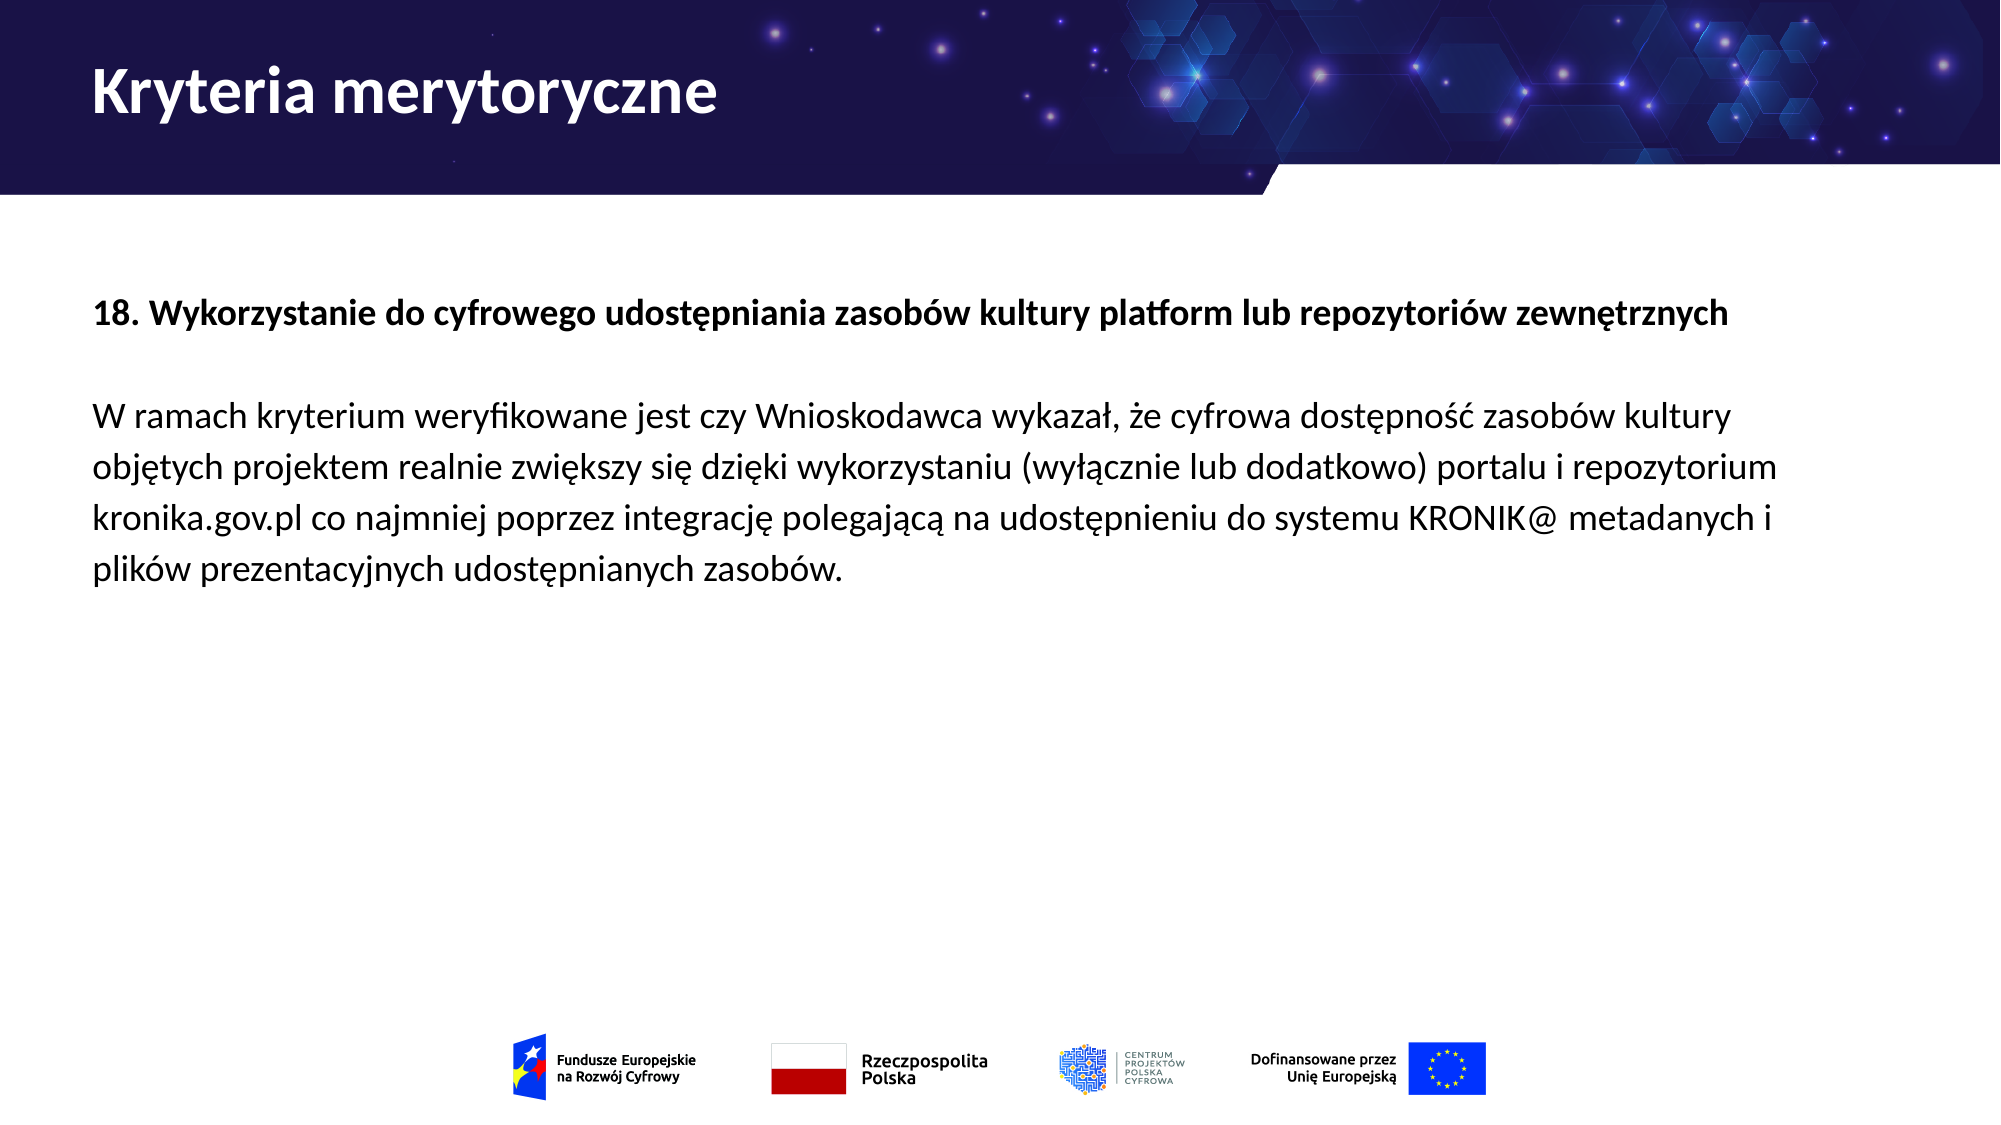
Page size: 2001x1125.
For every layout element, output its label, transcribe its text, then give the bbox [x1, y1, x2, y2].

picture [491, 1011, 1509, 1122]
list 18. Wykorzystanie do cyfrowego udostępniania zasobów kultury platform lub repozytoriów zewnętrznych W ramach kryterium weryfikowane jest czy Wnioskodawca wykazał, że cyfrowa dostępność zasobów kultury objętych projektem realnie zwiększy się dzięki wykorzystaniu (wyłącznie lub dodatkowo) portalu i repozytorium kronika.gov.pl co najmniej poprzez integrację polegającą na udostępnieniu do systemu KRONIK@ metadanych i plików prezentacyjnych udostępnianych zasobów. [77, 229, 1863, 1002]
picture [0, 0, 2000, 195]
title Kryteria merytoryczne [77, 46, 1863, 136]
